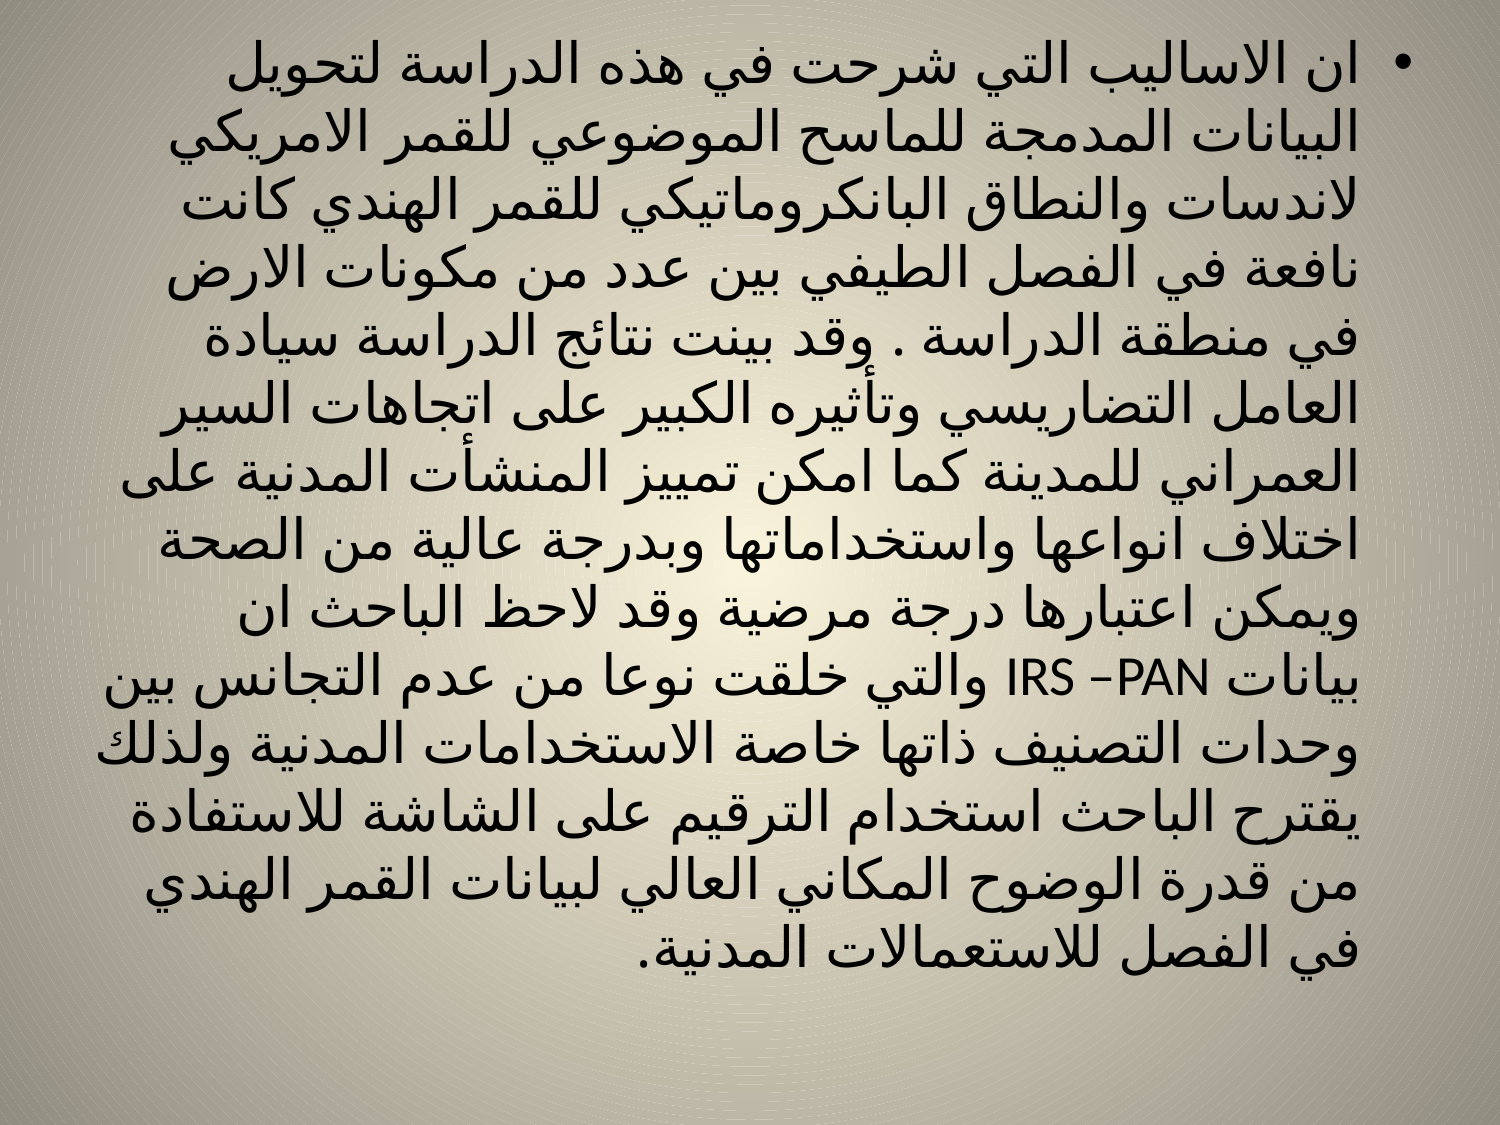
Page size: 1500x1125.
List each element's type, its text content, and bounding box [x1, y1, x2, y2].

list ان الاساليب التي شرحت في هذه الدراسة لتحويل البيانات المدمجة للماسح الموضوعي للقمر الامريكي لاندسات والنطاق البانكروماتيكي للقمر الهندي كانت نافعة في الفصل الطيفي بين عدد من مكونات الارض في منطقة الدراسة . وقد بينت نتائج الدراسة سيادة العامل التضاريسي وتأثيره الكبير على اتجاهات السير العمراني للمدينة كما امكن تمييز المنشأت المدنية على اختلاف انواعها واستخداماتها وبدرجة عالية من الصحة ويمكن اعتبارها درجة مرضية وقد لاحظ الباحث ان بيانات IRS –PAN والتي خلقت نوعا من عدم التجانس بين وحدات التصنيف ذاتها خاصة الاستخدامات المدنية ولذلك يقترح الباحث استخدام الترقيم على الشاشة للاستفادة من قدرة الوضوح المكاني العالي لبيانات القمر الهندي في الفصل للاستعمالات المدنية. [75, 19, 1425, 1005]
